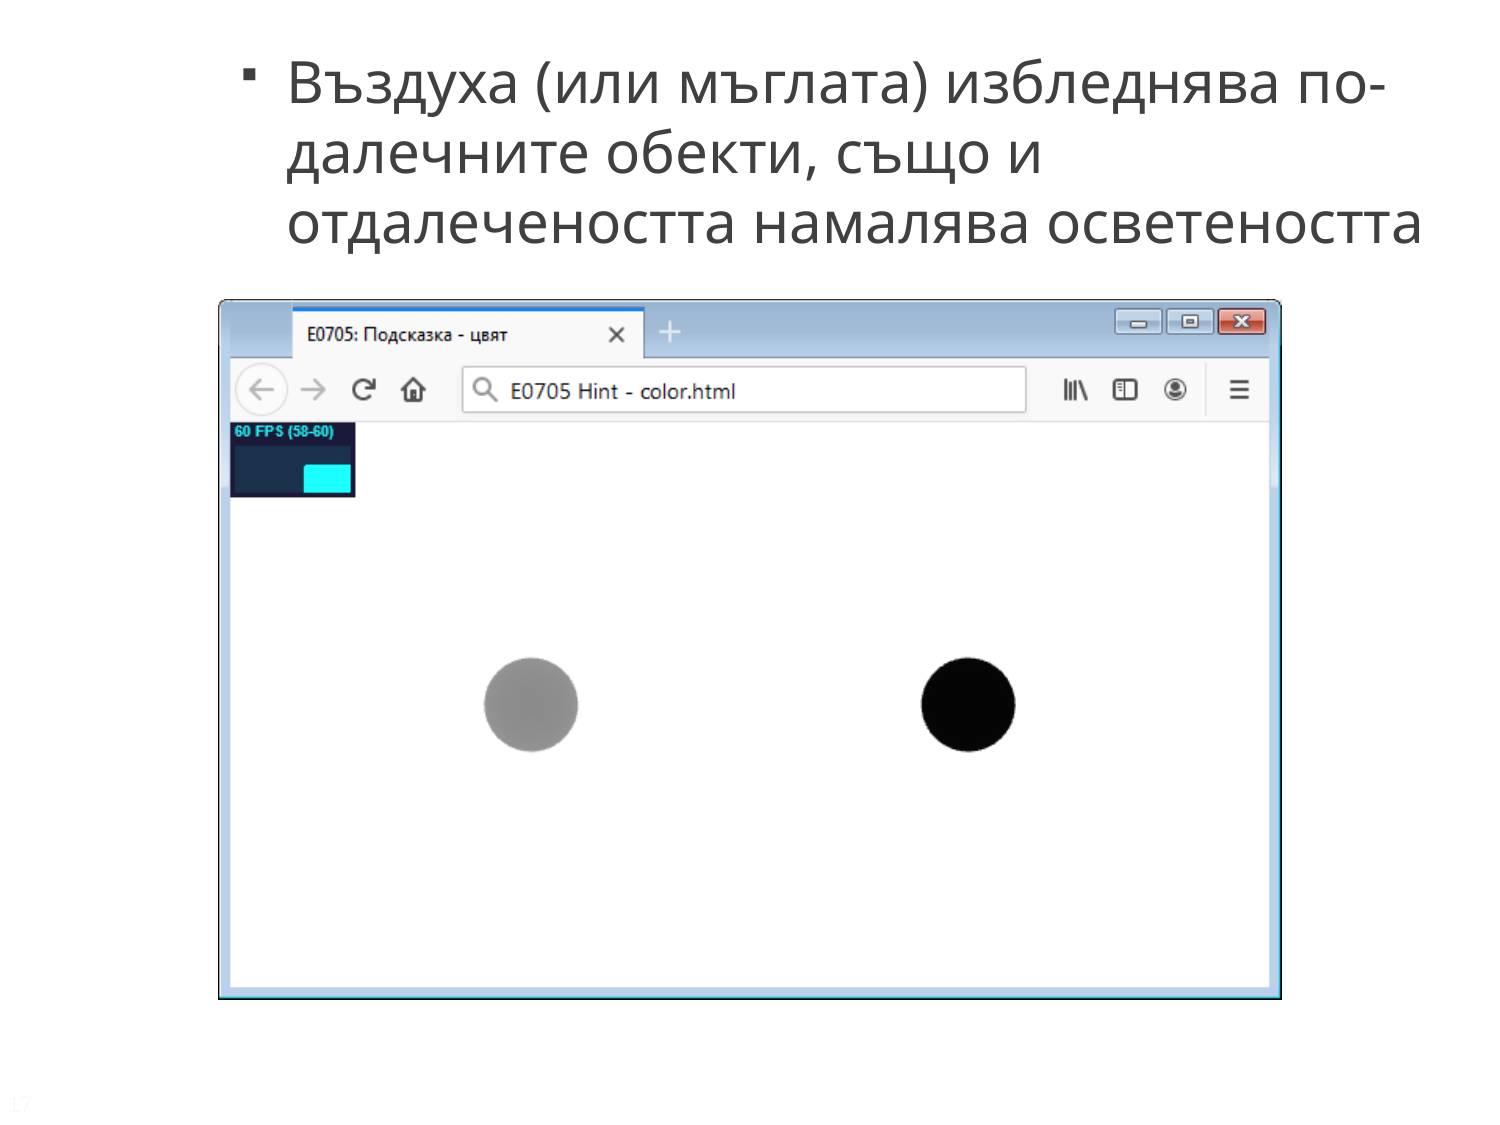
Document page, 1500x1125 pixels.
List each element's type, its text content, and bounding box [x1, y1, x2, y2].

picture [218, 299, 1282, 1001]
list Въздуха (или мъглата) избледнява по-далечните обекти, също и отдалечеността намалява осветеността [150, 37, 1488, 1113]
